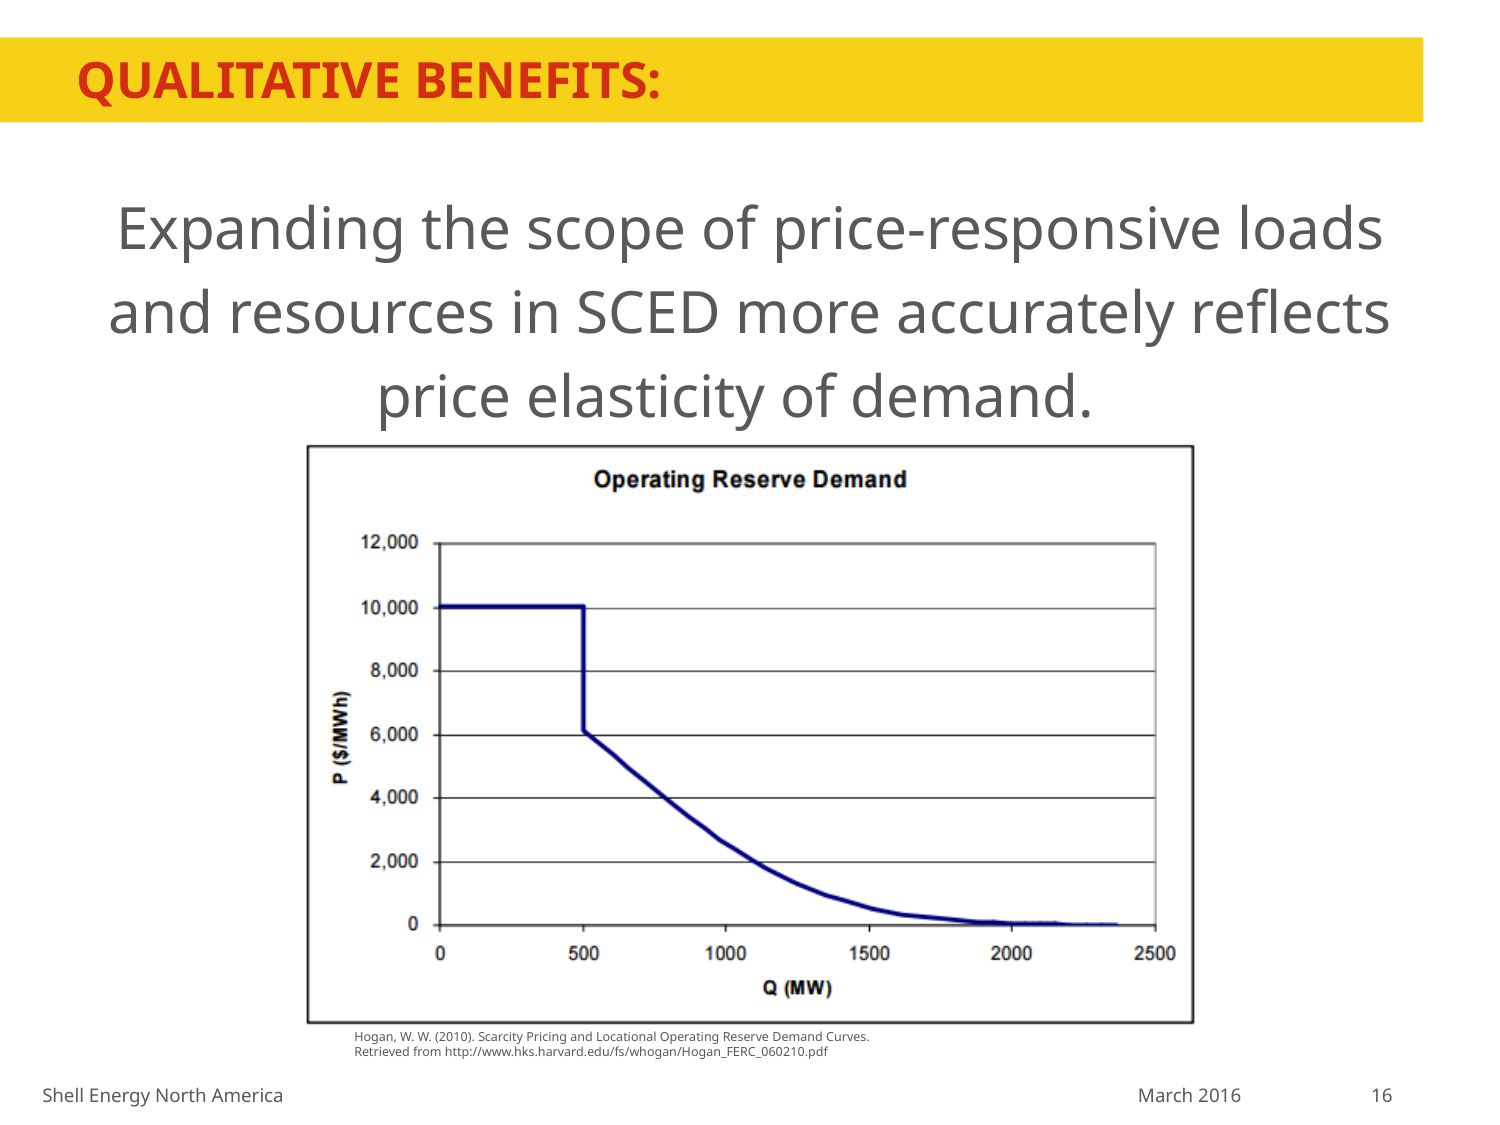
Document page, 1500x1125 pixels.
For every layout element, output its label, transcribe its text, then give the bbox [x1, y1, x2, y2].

title Qualitative Benefits: [76, 48, 1412, 118]
text_box Shell Energy North America March 2016 16 [42, 1080, 1461, 1124]
text_box Hogan, W. W. (2010). Scarcity Pricing and Locational Operating Reserve Demand Curves. Retrieved from http://www.hks.harvard.edu/fs/whogan/Hogan_FERC_060210.pdf [354, 1049, 999, 1082]
list Expanding the scope of price-responsive loads and resources in SCED more accurately reflects price elasticity of demand. [76, 177, 1424, 1010]
picture [282, 436, 1218, 1040]
